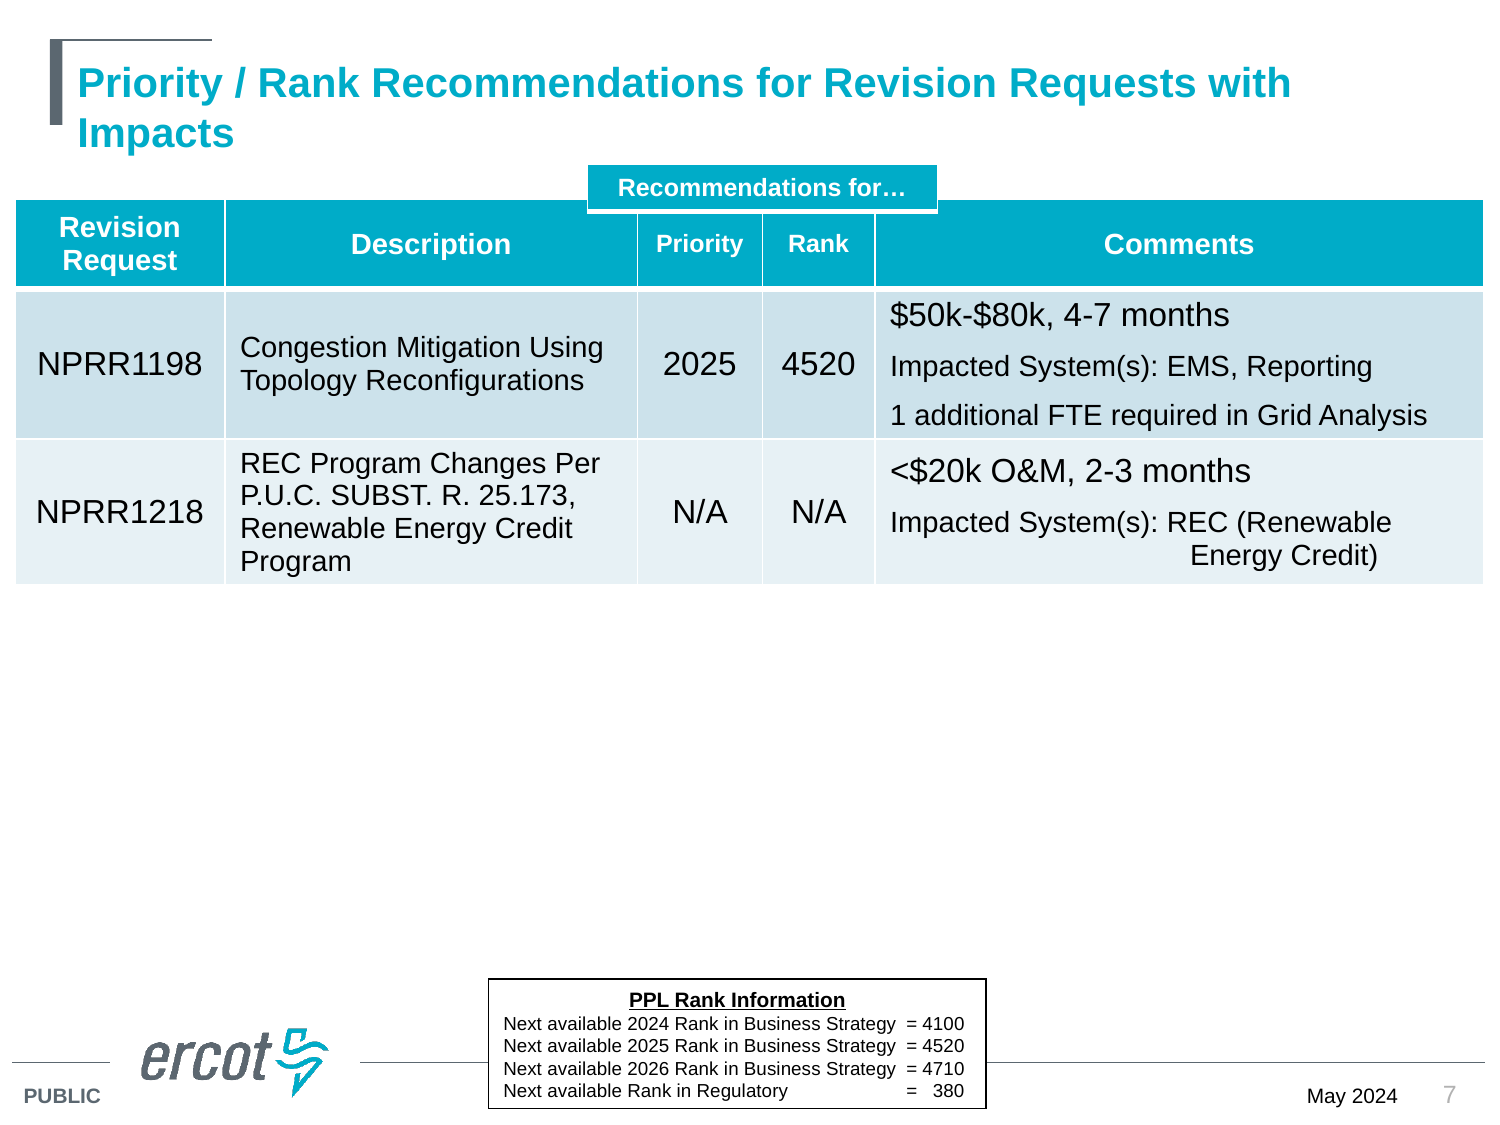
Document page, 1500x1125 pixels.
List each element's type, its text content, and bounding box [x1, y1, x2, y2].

table_cell N/A [638, 440, 762, 584]
slide_number 7 [1412, 1076, 1488, 1112]
table_cell 4520 [763, 292, 874, 438]
table_cell N/A [763, 440, 874, 584]
table_header Rank [763, 214, 874, 286]
table_cell $50k-$80k, 4-7 months Impacted System(s): EMS, Reporting 1 additional FTE required in Grid Analysis [876, 292, 1483, 438]
table_header Priority [638, 214, 762, 286]
table_header Revision Request [16, 200, 224, 286]
table_cell 2025 [638, 292, 762, 438]
table_cell Congestion Mitigation Using Topology Reconfigurations [226, 292, 637, 438]
title Priority / Rank Recommendations for Revision Requests with Impacts [62, 48, 1475, 134]
table_cell REC Program Changes Per P.U.C. SUBST. R. 25.173, Renewable Energy Credit Program [226, 440, 637, 584]
table_header Comments [876, 200, 1483, 286]
table_cell NPRR1218 [16, 440, 224, 584]
table_cell <$20k O&M, 2-3 months Impacted System(s): REC (Renewable Energy Credit) [876, 440, 1483, 584]
table_header Recommendations for… [588, 165, 937, 209]
table_cell NPRR1198 [16, 292, 224, 438]
table_header Description [226, 200, 637, 286]
picture [137, 1024, 332, 1100]
text_box PPL Rank Information Next available 2024 Rank in Business Strategy = 4100 Next available 2025 Rank in Business Strategy = 4520 Next available 2026 Rank in Business Strategy = 4710 Next available Rank in Regulatory = 380 [488, 979, 987, 1109]
